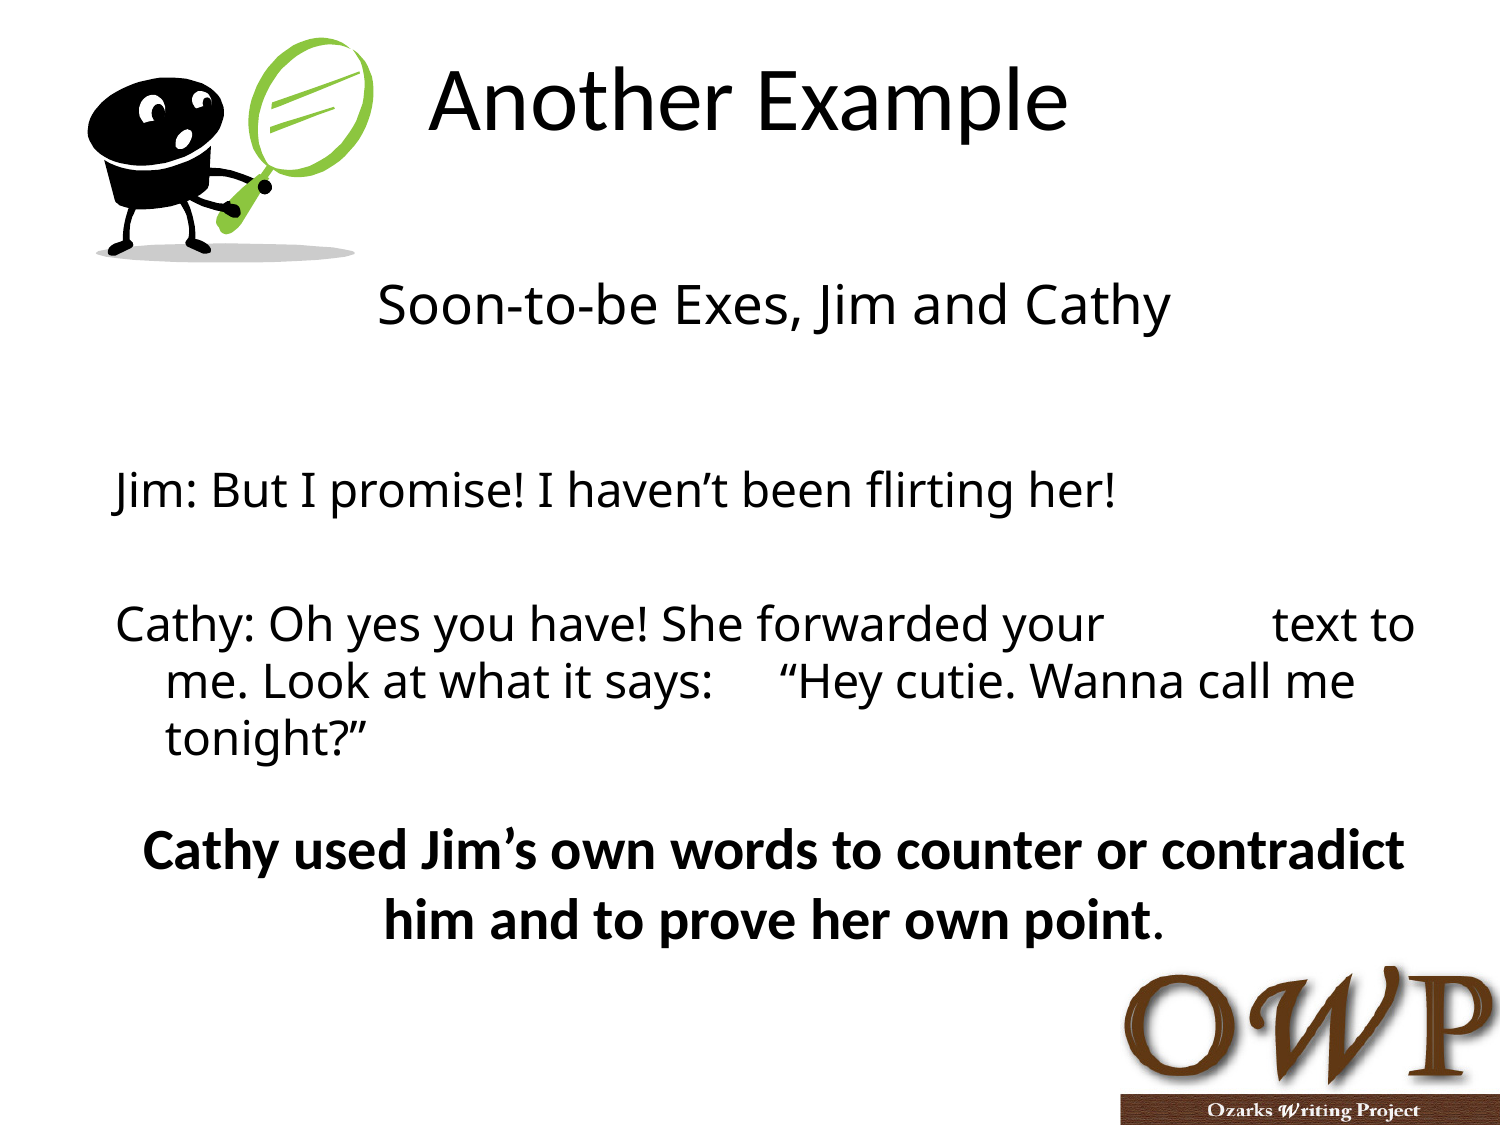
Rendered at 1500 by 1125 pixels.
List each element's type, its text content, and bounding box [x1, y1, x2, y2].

title Another Example [74, 0, 1426, 188]
picture [1120, 957, 1500, 1125]
text_box Cathy used Jim’s own words to counter or contradict him and to prove her own point. [99, 787, 1450, 975]
picture [87, 37, 374, 263]
list Soon-to-be Exes, Jim and Cathy Jim: But I promise! I haven’t been flirting her! Cathy: Oh yes you have! She forwarded your text to me. Look at what it says: “Hey cutie. Wanna call me tonight?” [99, 262, 1451, 776]
